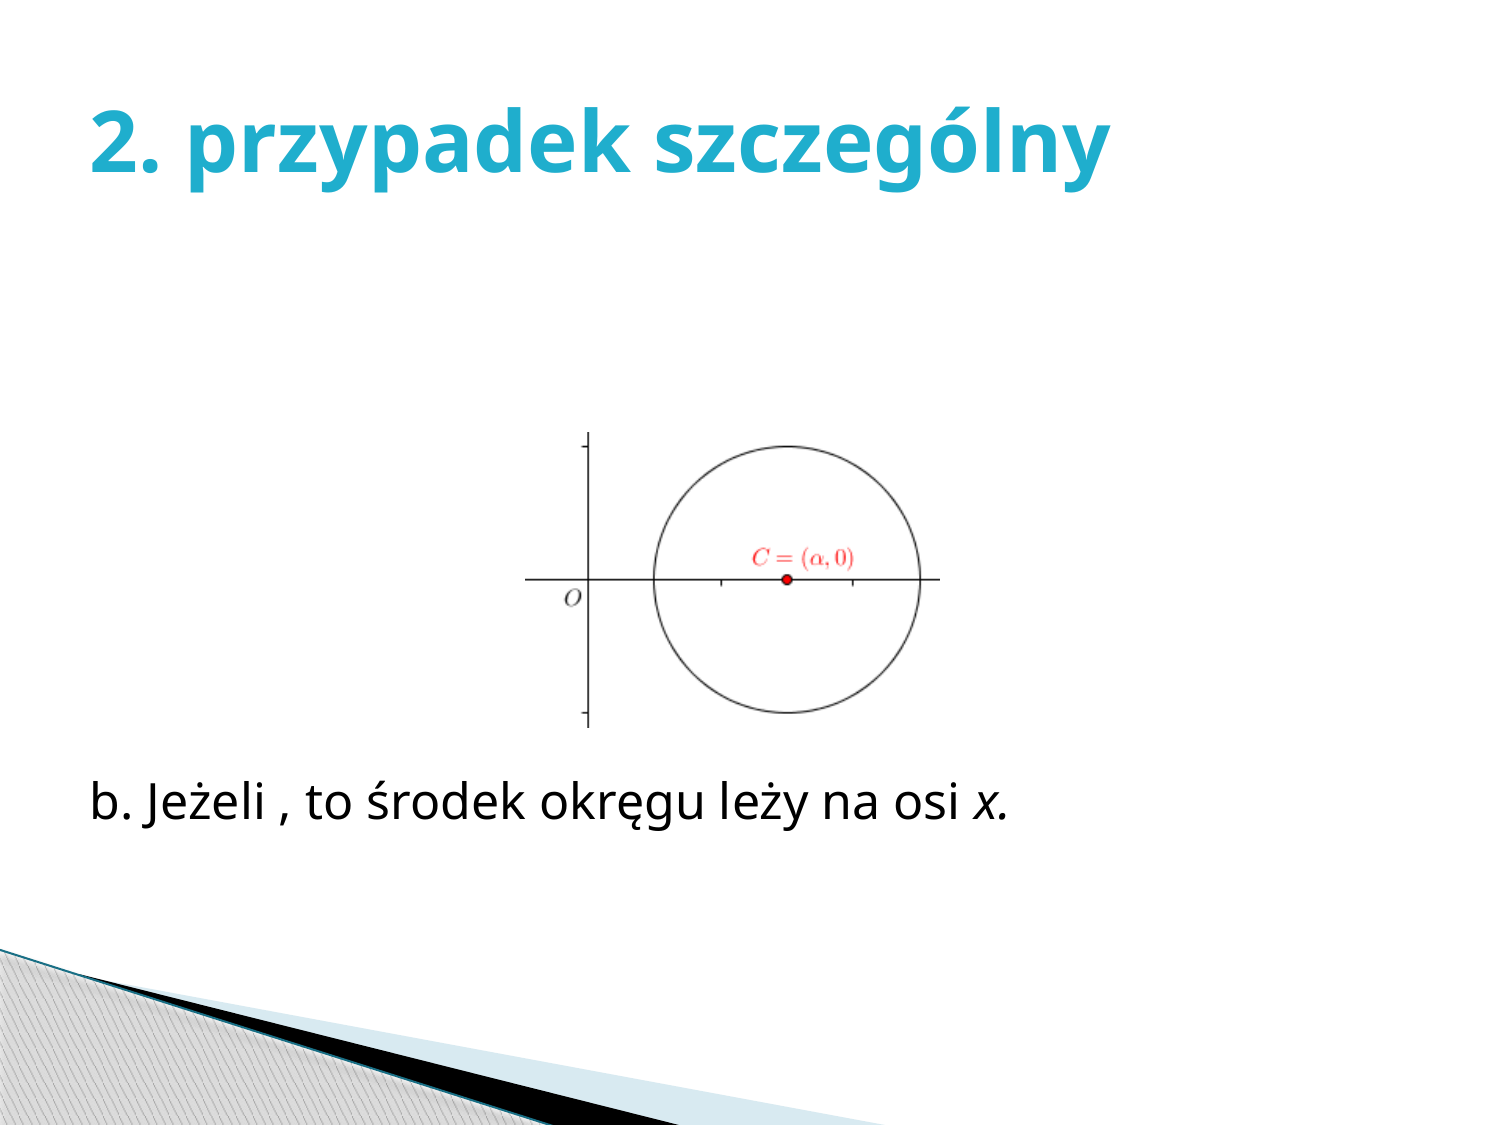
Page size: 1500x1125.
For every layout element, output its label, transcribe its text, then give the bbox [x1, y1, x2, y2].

title 2. przypadek szczególny [75, 45, 1425, 233]
picture [525, 432, 940, 729]
